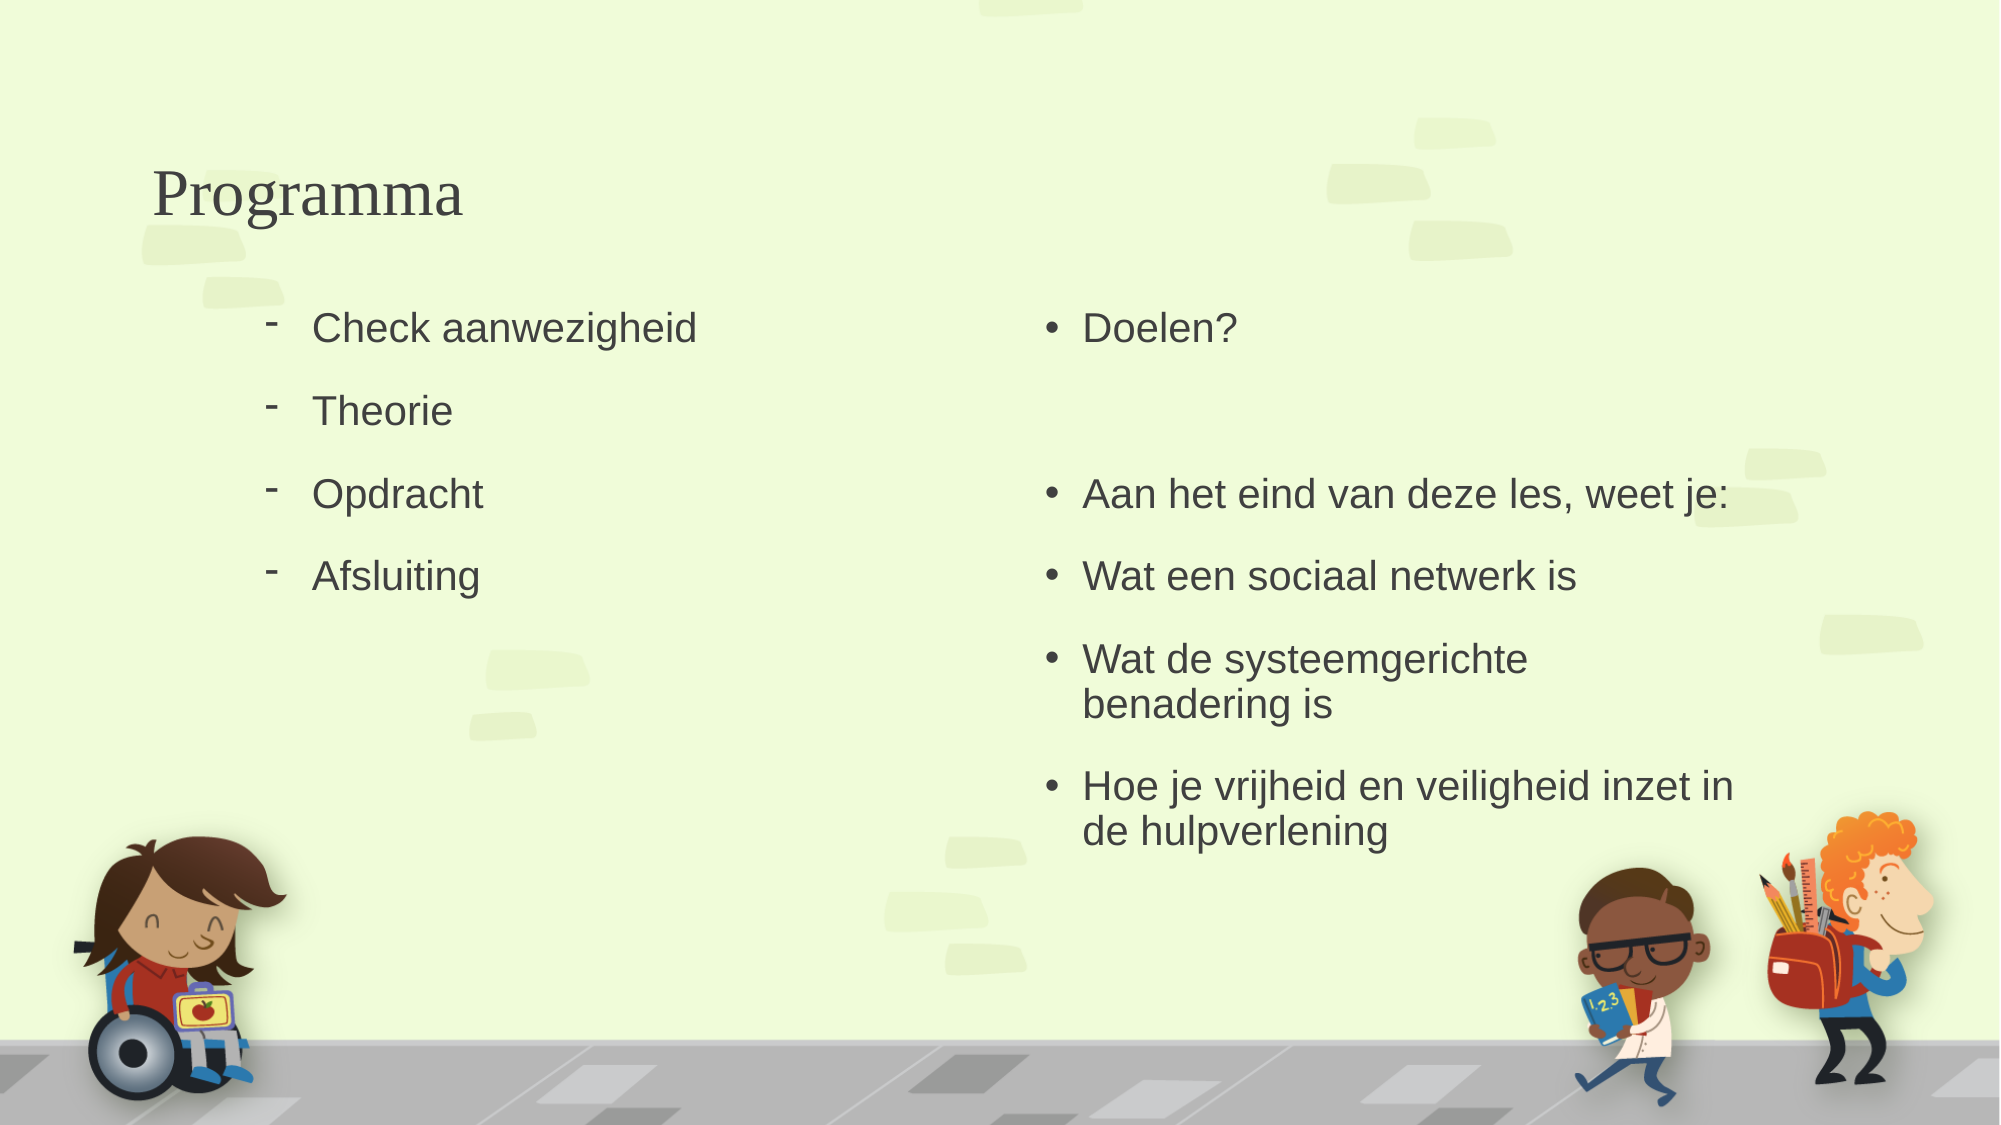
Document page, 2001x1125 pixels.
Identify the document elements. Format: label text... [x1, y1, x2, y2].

title Programma [137, 59, 1750, 238]
list Check aanwezigheid Theorie Opdracht Afsluiting [249, 299, 970, 870]
list Doelen? Aan het eind van deze les, weet je: Wat een sociaal netwerk is Wat de systeemgerichte benadering is Hoe je vrijheid en veiligheid inzet in de hulpverlening [1029, 299, 1750, 870]
picture [0, 0, 2000, 1125]
